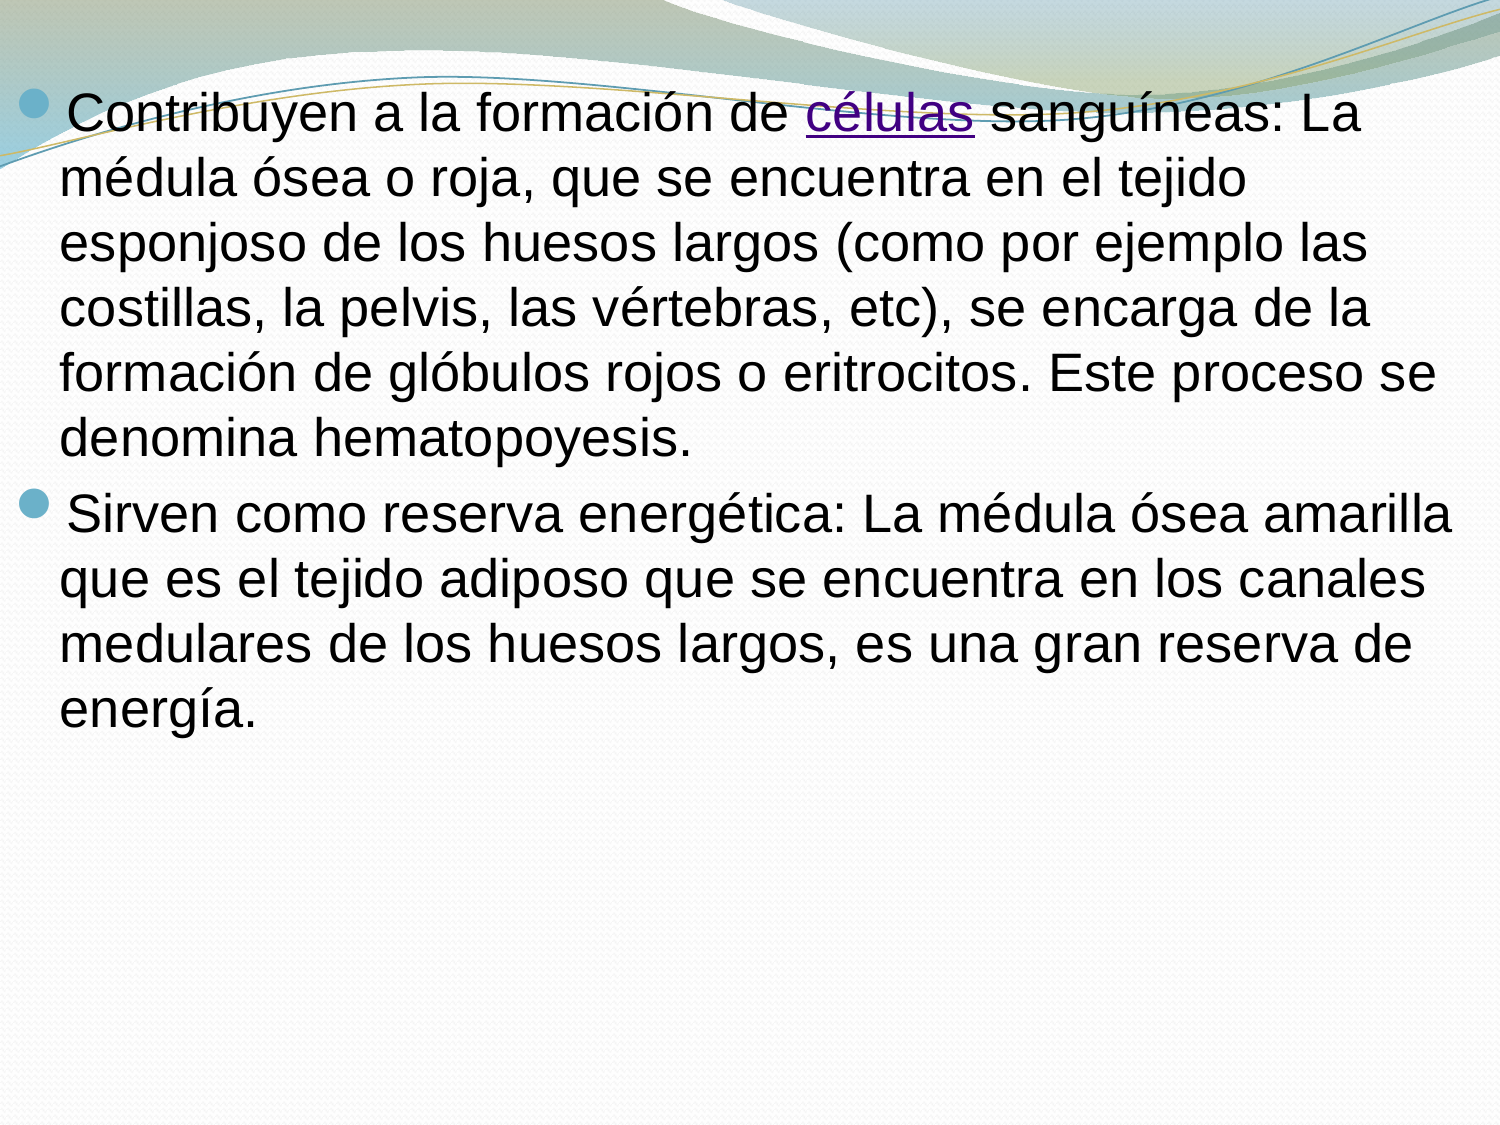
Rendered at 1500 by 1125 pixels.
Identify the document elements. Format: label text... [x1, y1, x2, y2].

list Contribuyen a la formación de células sanguíneas: La médula ósea o roja, que se encuentra en el tejido esponjoso de los huesos largos (como por ejemplo las costillas, la pelvis, las vértebras, etc), se encarga de la formación de glóbulos rojos o eritrocitos. Este proceso se denomina hematopoyesis. Sirven como reserva energética: La médula ósea amarilla que es el tejido adiposo que se encuentra en los canales medulares de los huesos largos, es una gran reserva de energía. [0, 70, 1500, 1102]
